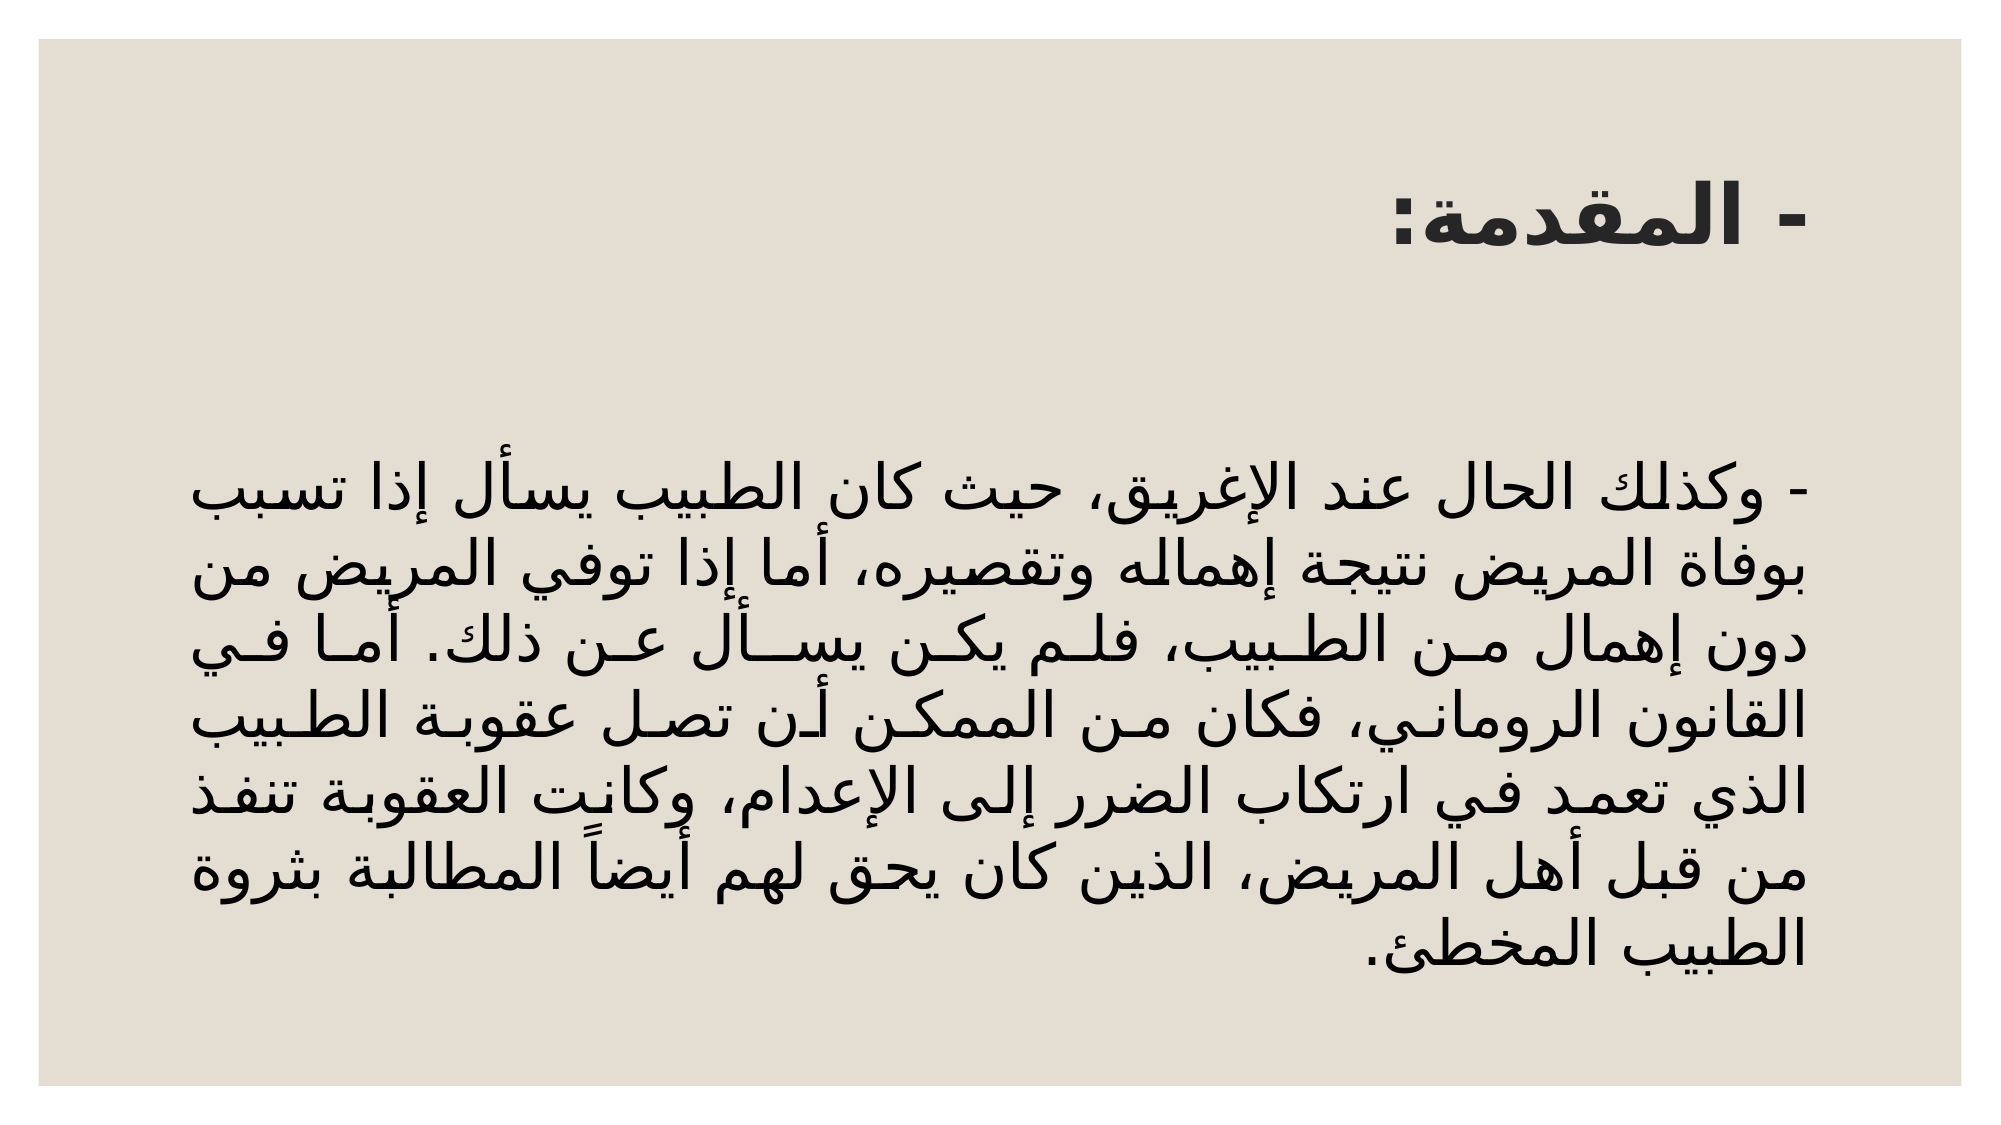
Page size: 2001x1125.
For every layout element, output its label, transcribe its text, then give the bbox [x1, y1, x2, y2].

list - وكذلك الحال عند الإغريق، حيث كان الطبيب يسأل إذا تسبب بوفاة المريض نتيجة إهماله وتقصيره، أما إذا توفي المريض من دون إهمال من الطبيب، فلم يكن يسـأل عن ذلك. أما في القانون الروماني، فكان من الممكن أن تصل عقوبة الطبيب الذي تعمد في ارتكاب الضرر إلى الإعدام، وكانت العقوبة تنفذ من قبل أهل المريض، الذين كان يحق لهم أيضاً المطالبة بثروة الطبيب المخطئ. [174, 345, 1825, 990]
title - المقدمة: [174, 105, 1825, 331]
